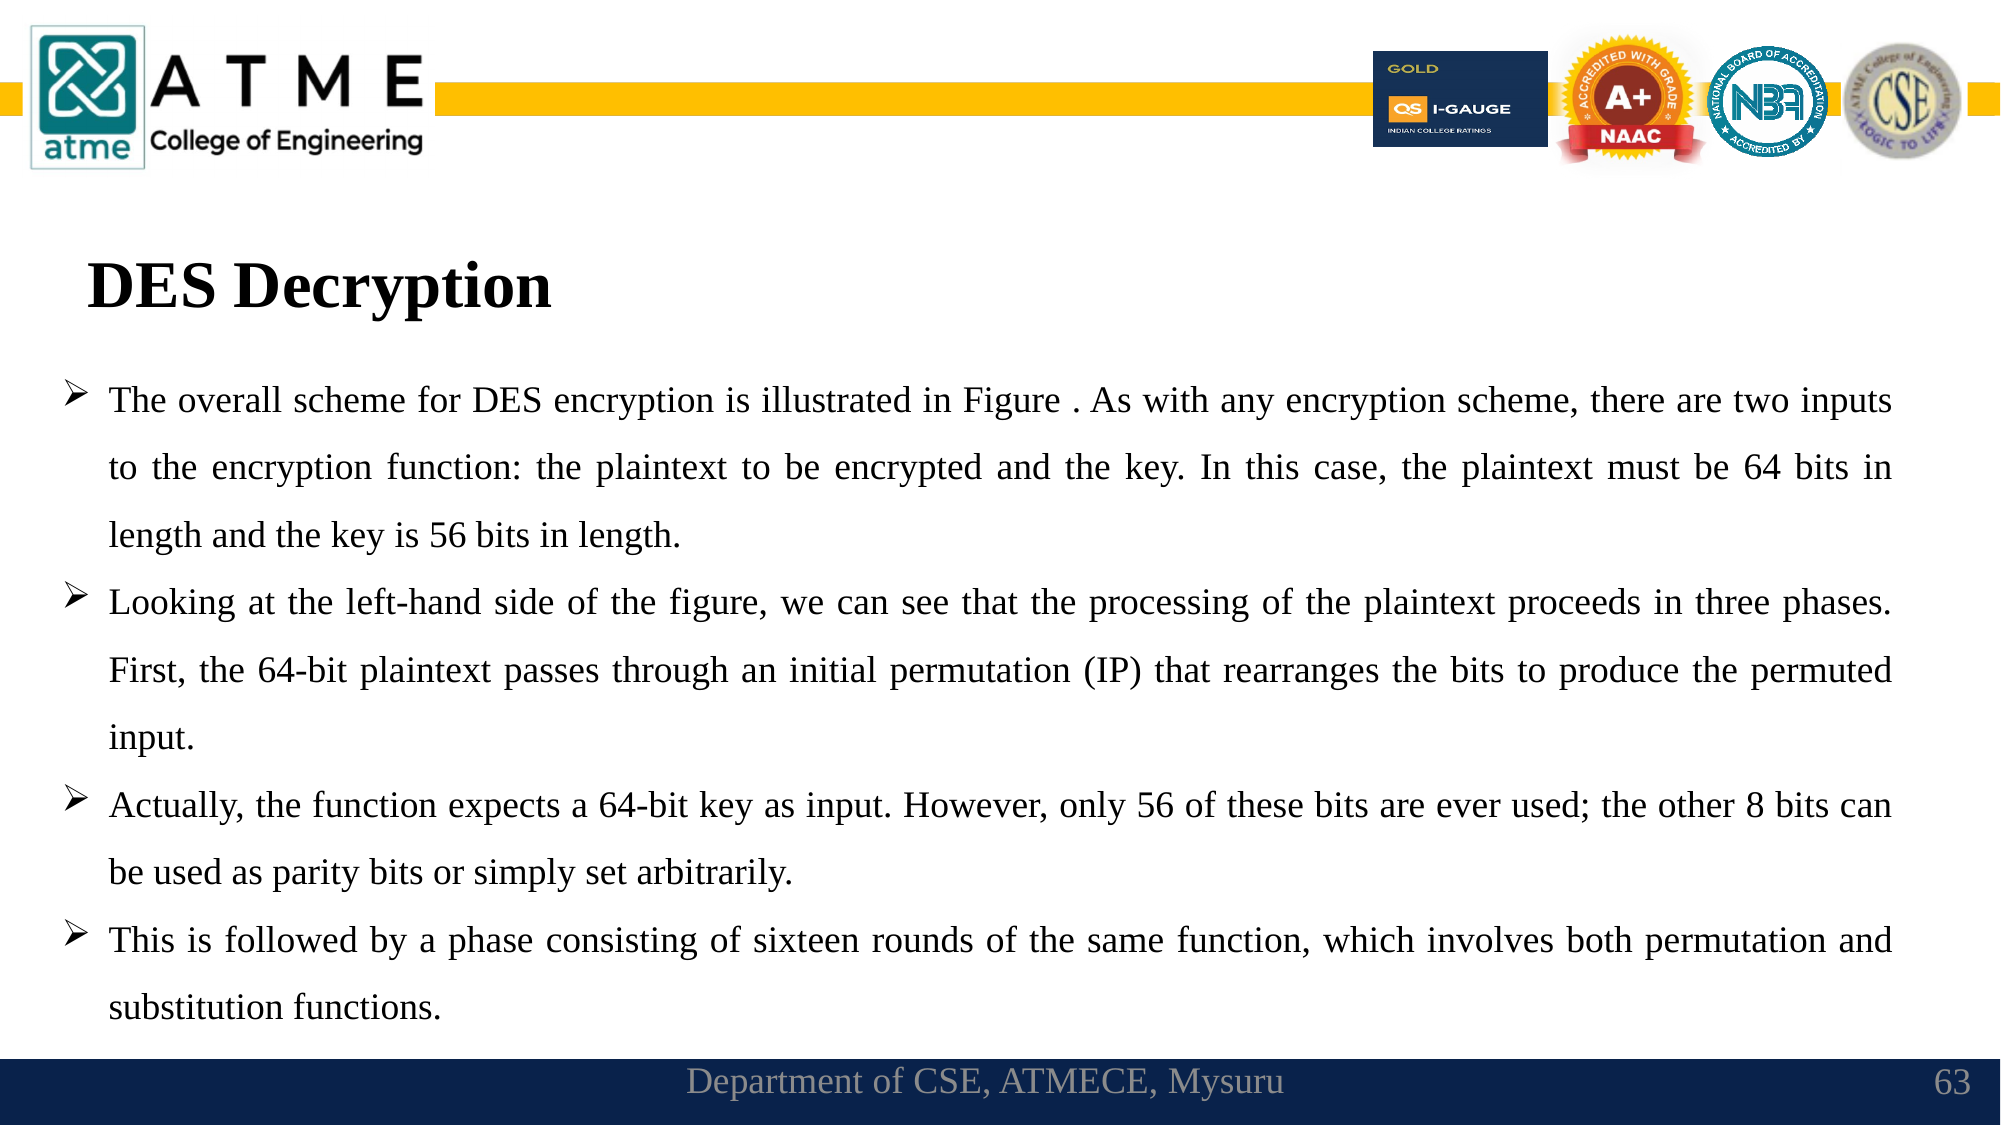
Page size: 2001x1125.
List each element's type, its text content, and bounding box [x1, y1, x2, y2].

slide_number 63 [1511, 1057, 1972, 1103]
picture [1373, 20, 1828, 180]
text_box DES Decryption [72, 232, 1073, 328]
picture [22, 15, 435, 178]
text_box The overall scheme for DES encryption is illustrated in Figure . As with any encryption scheme, there are two inputs to the encryption function: the plaintext to be encrypted and the key. In this case, the plaintext must be 64 bits in length and the key is 56 bits in length. Looking at the left-hand side of the figure, we can see that the processing of the plaintext proceeds in three phases. First, the 64-bit plaintext passes through an initial permutation (IP) that rearranges the bits to produce the permuted input. Actually, the function expects a 64-bit key as input. However, only 56 of these bits are ever used; the other 8 bits can be used as parity bits or simply set arbitrarily. This is followed by a phase consisting of sixteen rounds of the same function, which involves both permutation and substitution functions. [46, 344, 1910, 1035]
footer Department of CSE, ATMECE, Mysuru [501, 1056, 1470, 1102]
picture [1840, 26, 1968, 176]
picture [0, 1059, 2001, 1125]
